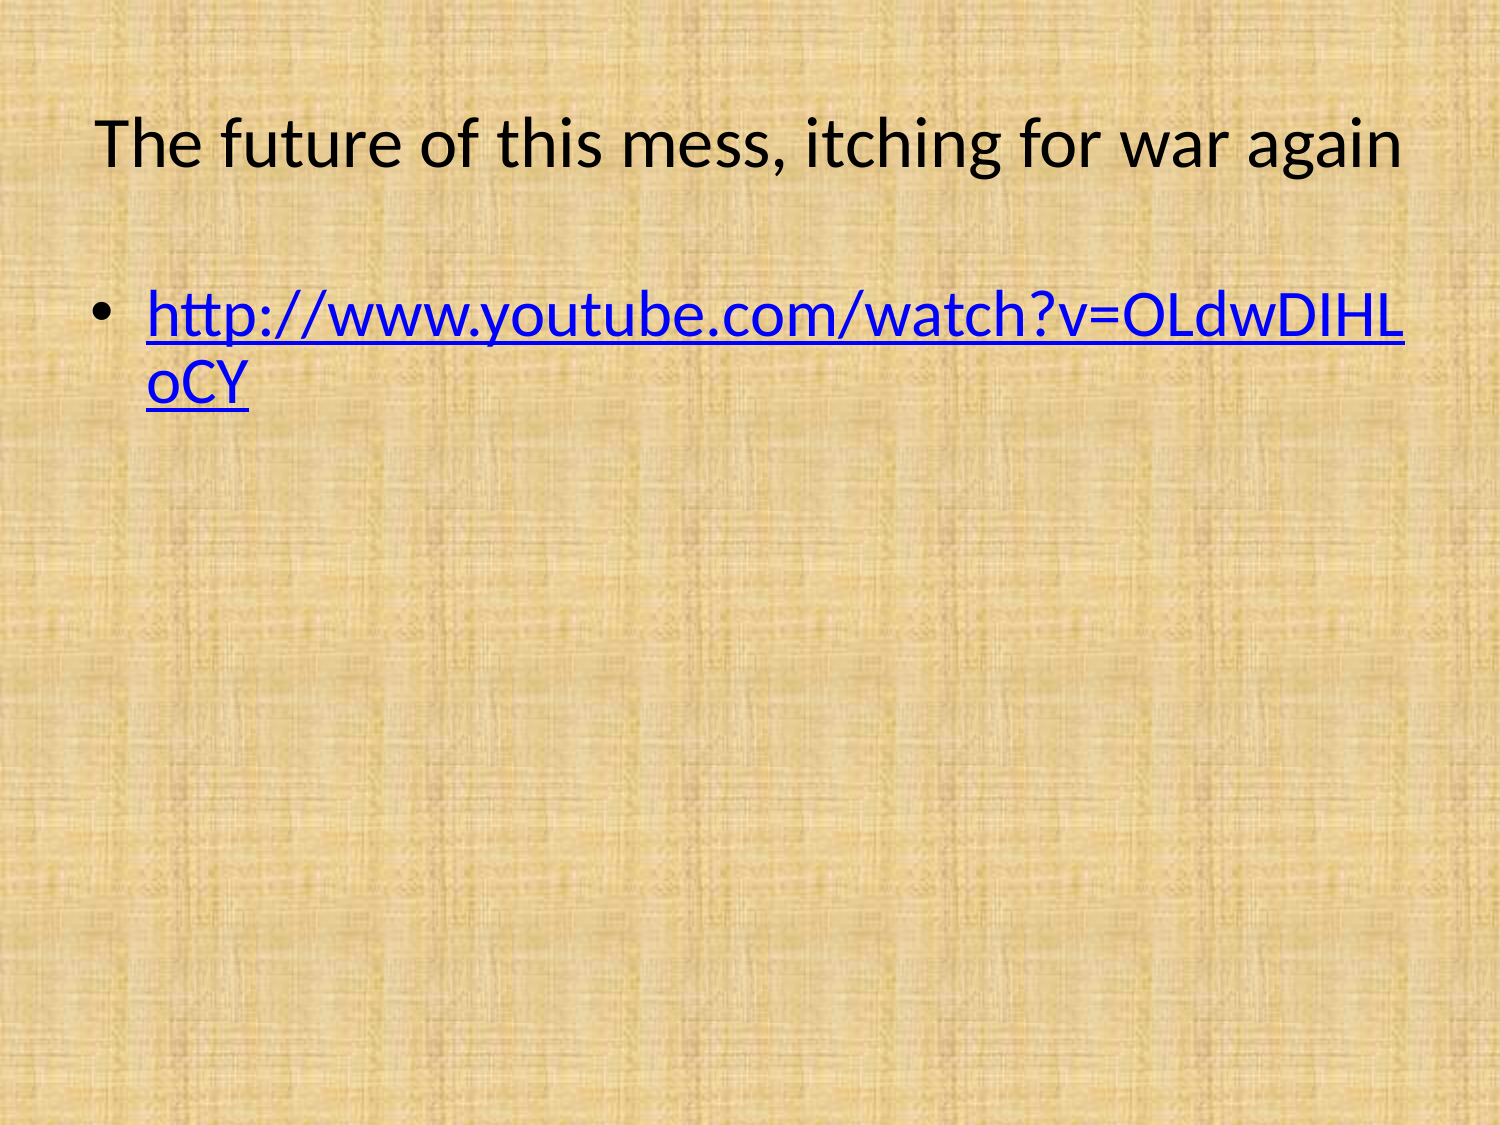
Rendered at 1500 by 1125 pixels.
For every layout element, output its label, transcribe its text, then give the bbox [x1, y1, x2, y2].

title The future of this mess, itching for war again [75, 45, 1425, 233]
list http://www.youtube.com/watch?v=OLdwDIHLoCY [75, 262, 1425, 1005]
picture [0, 0, 1500, 1125]
